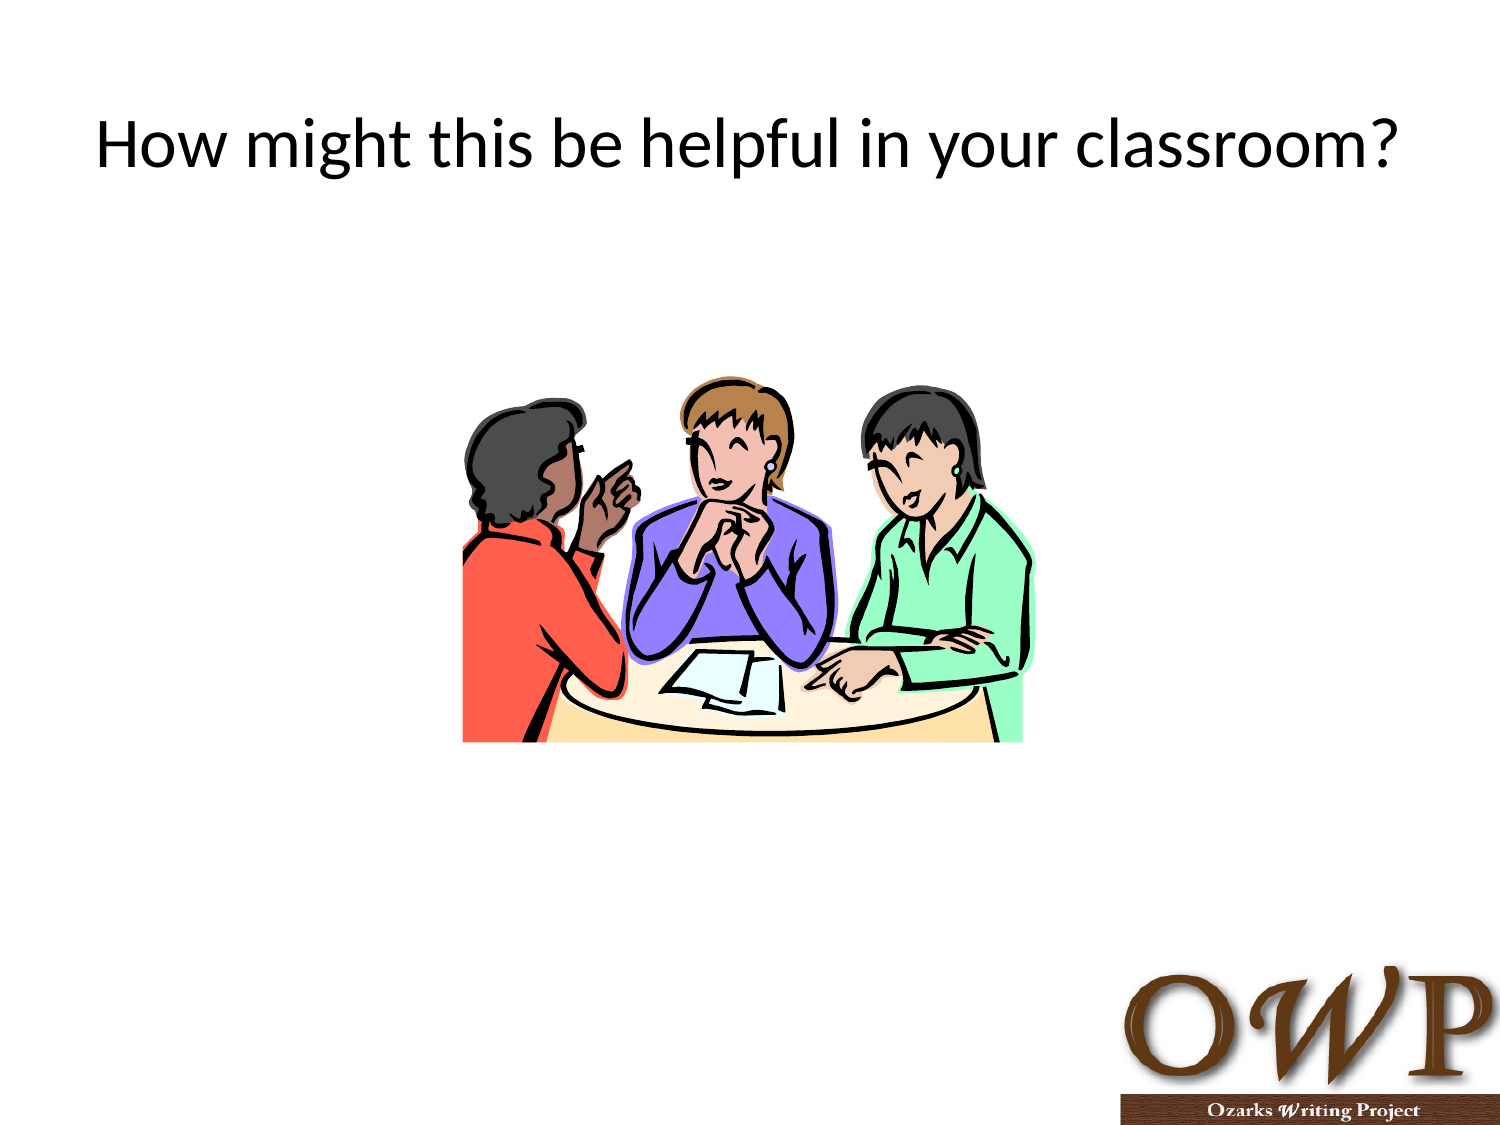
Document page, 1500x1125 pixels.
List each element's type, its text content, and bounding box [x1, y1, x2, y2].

title How might this be helpful in your classroom? [74, 44, 1426, 233]
picture [462, 374, 1037, 743]
picture [1120, 957, 1500, 1125]
